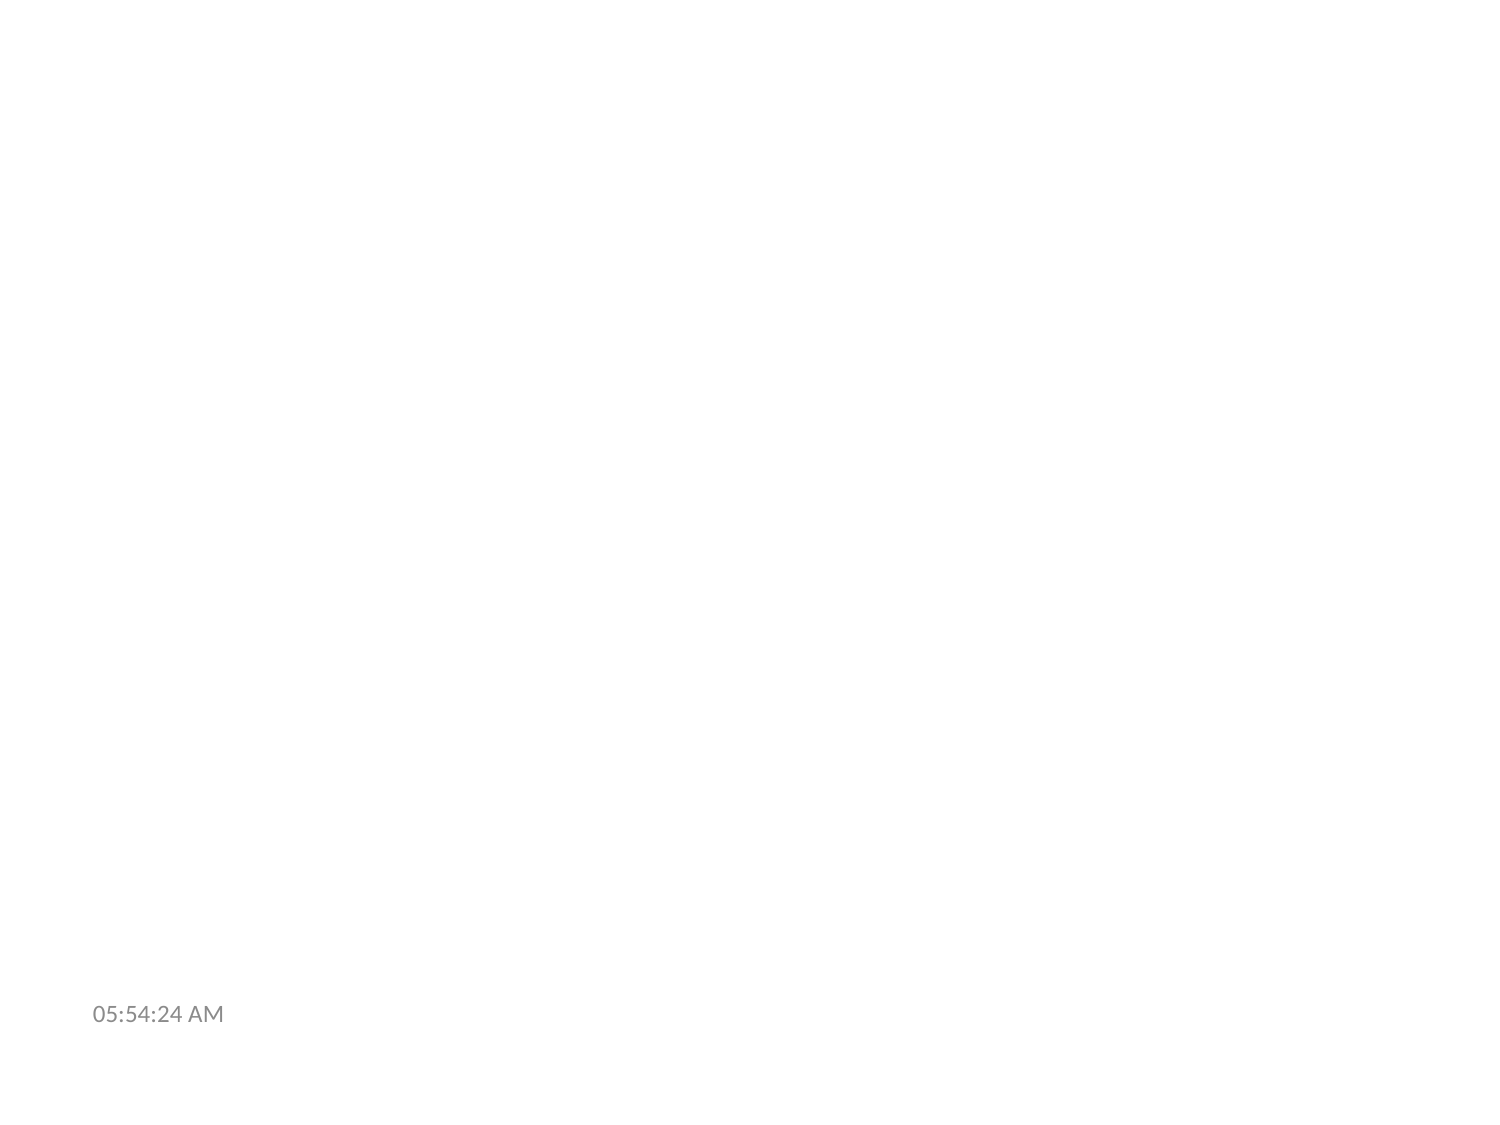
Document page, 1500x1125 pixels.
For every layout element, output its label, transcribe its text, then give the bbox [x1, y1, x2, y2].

text_box 3:35:09 PM [77, 982, 428, 1043]
